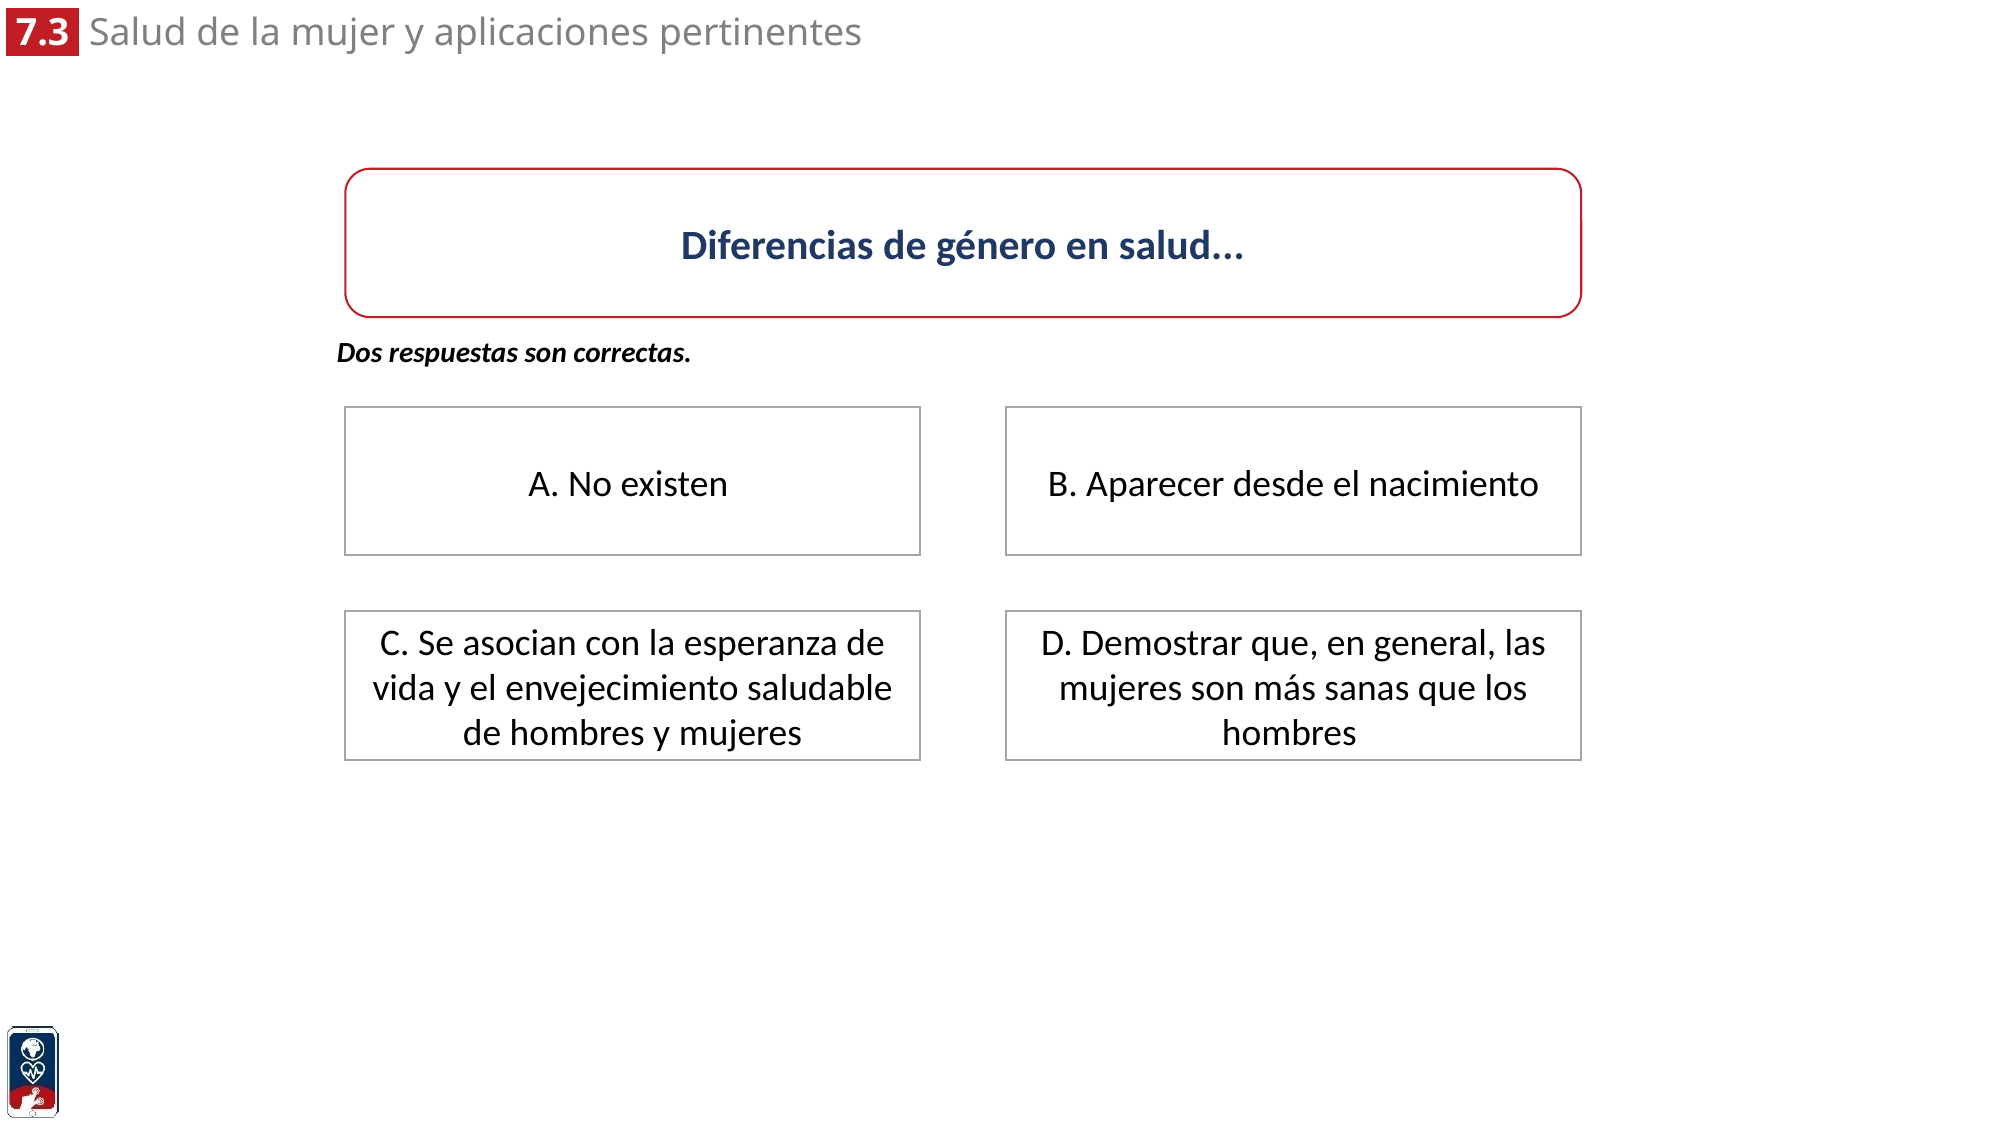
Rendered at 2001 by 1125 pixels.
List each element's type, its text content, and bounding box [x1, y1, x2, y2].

text_box A. No existen [344, 406, 921, 556]
text_box D. Demostrar que, en general, las mujeres son más sanas que los hombres [1005, 610, 1582, 761]
text_box C. Se asocian con la esperanza de vida y el envejecimiento saludable de hombres y mujeres [344, 610, 921, 761]
picture [7, 1026, 59, 1118]
text_box B. Aparecer desde el nacimiento [1005, 406, 1582, 556]
text_box Dos respuestas son correctas. [322, 325, 707, 376]
text_box Diferencias de género en salud... [344, 167, 1583, 319]
